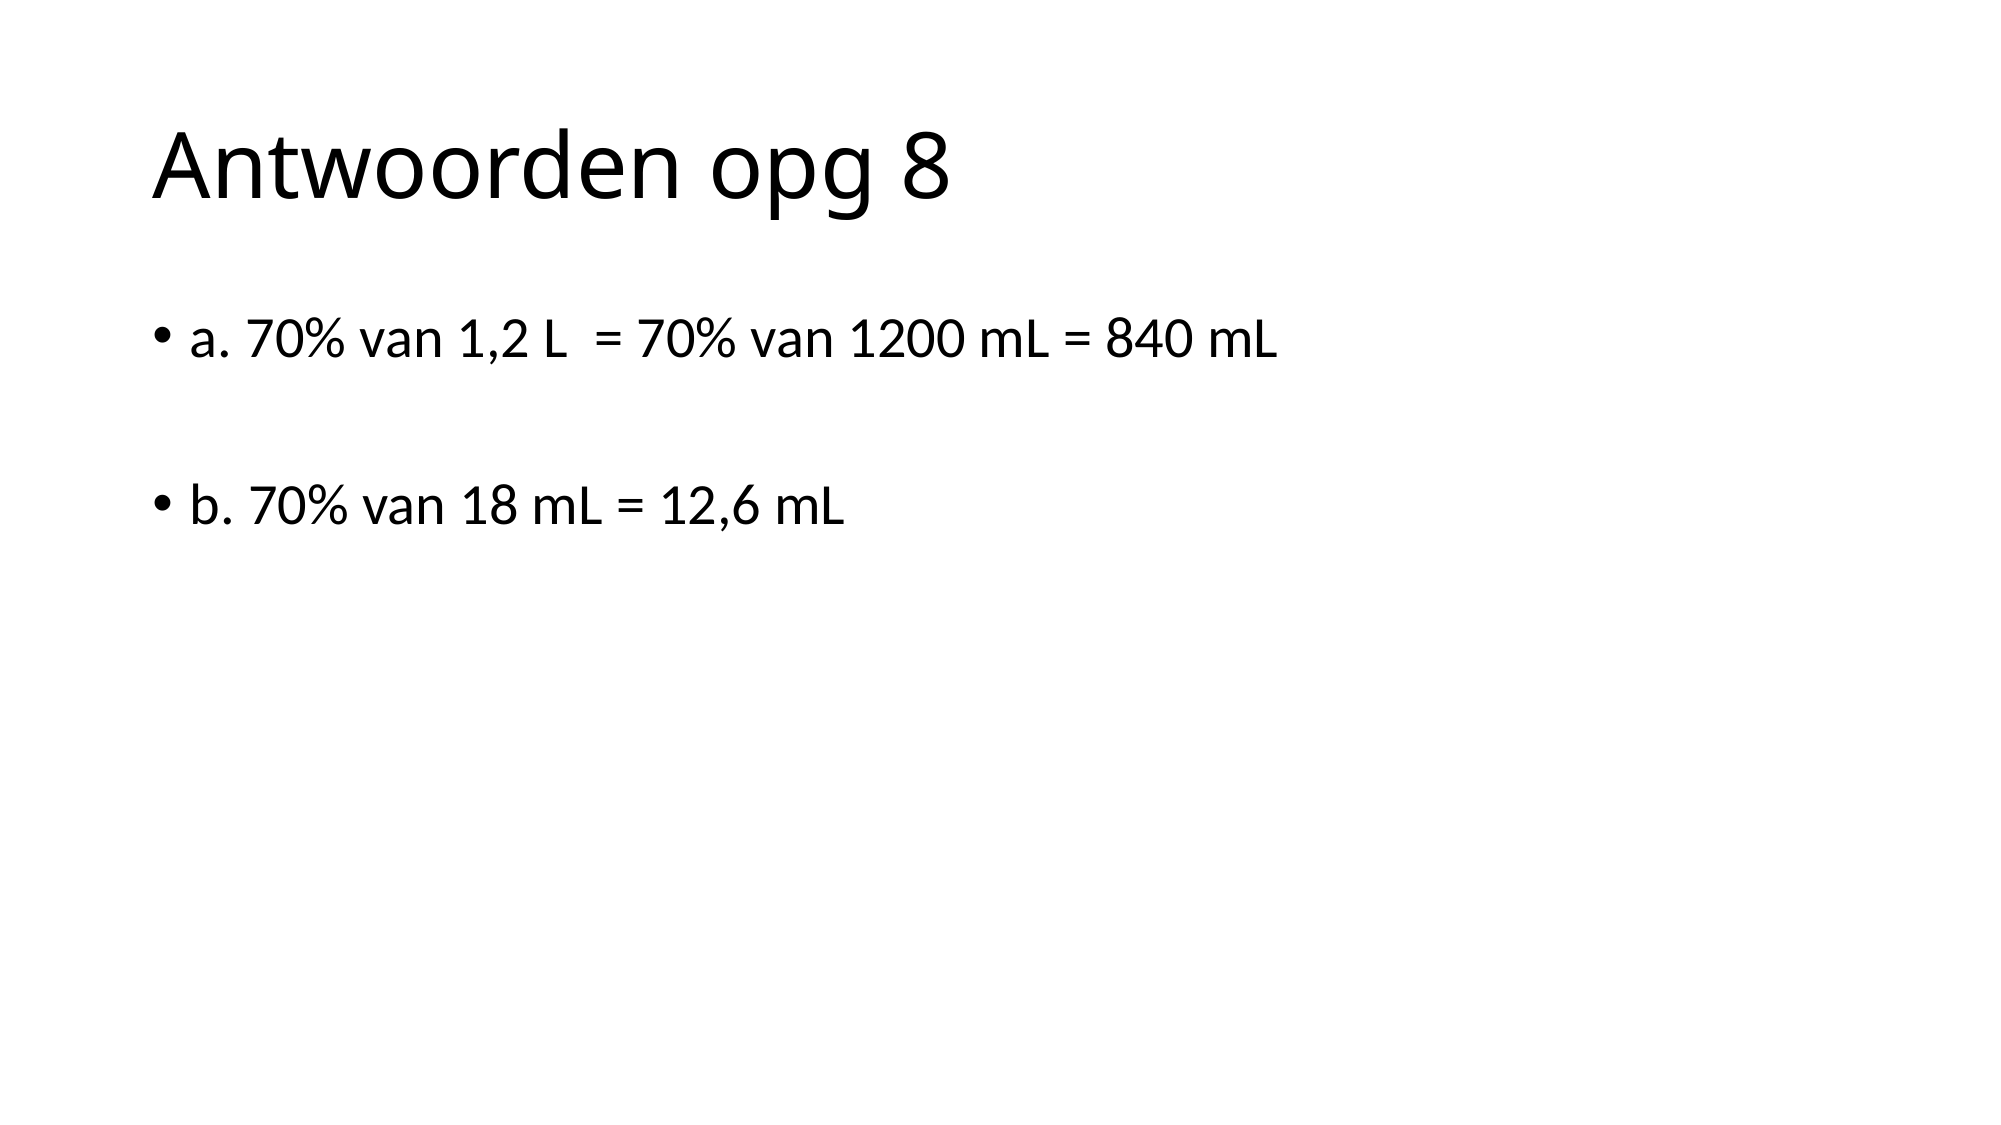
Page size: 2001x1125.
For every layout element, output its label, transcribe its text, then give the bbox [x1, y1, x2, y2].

title Antwoorden opg 8 [137, 59, 1863, 278]
list a. 70% van 1,2 L = 70% van 1200 mL = 840 mL b. 70% van 18 mL = 12,6 mL [137, 299, 1863, 1014]
